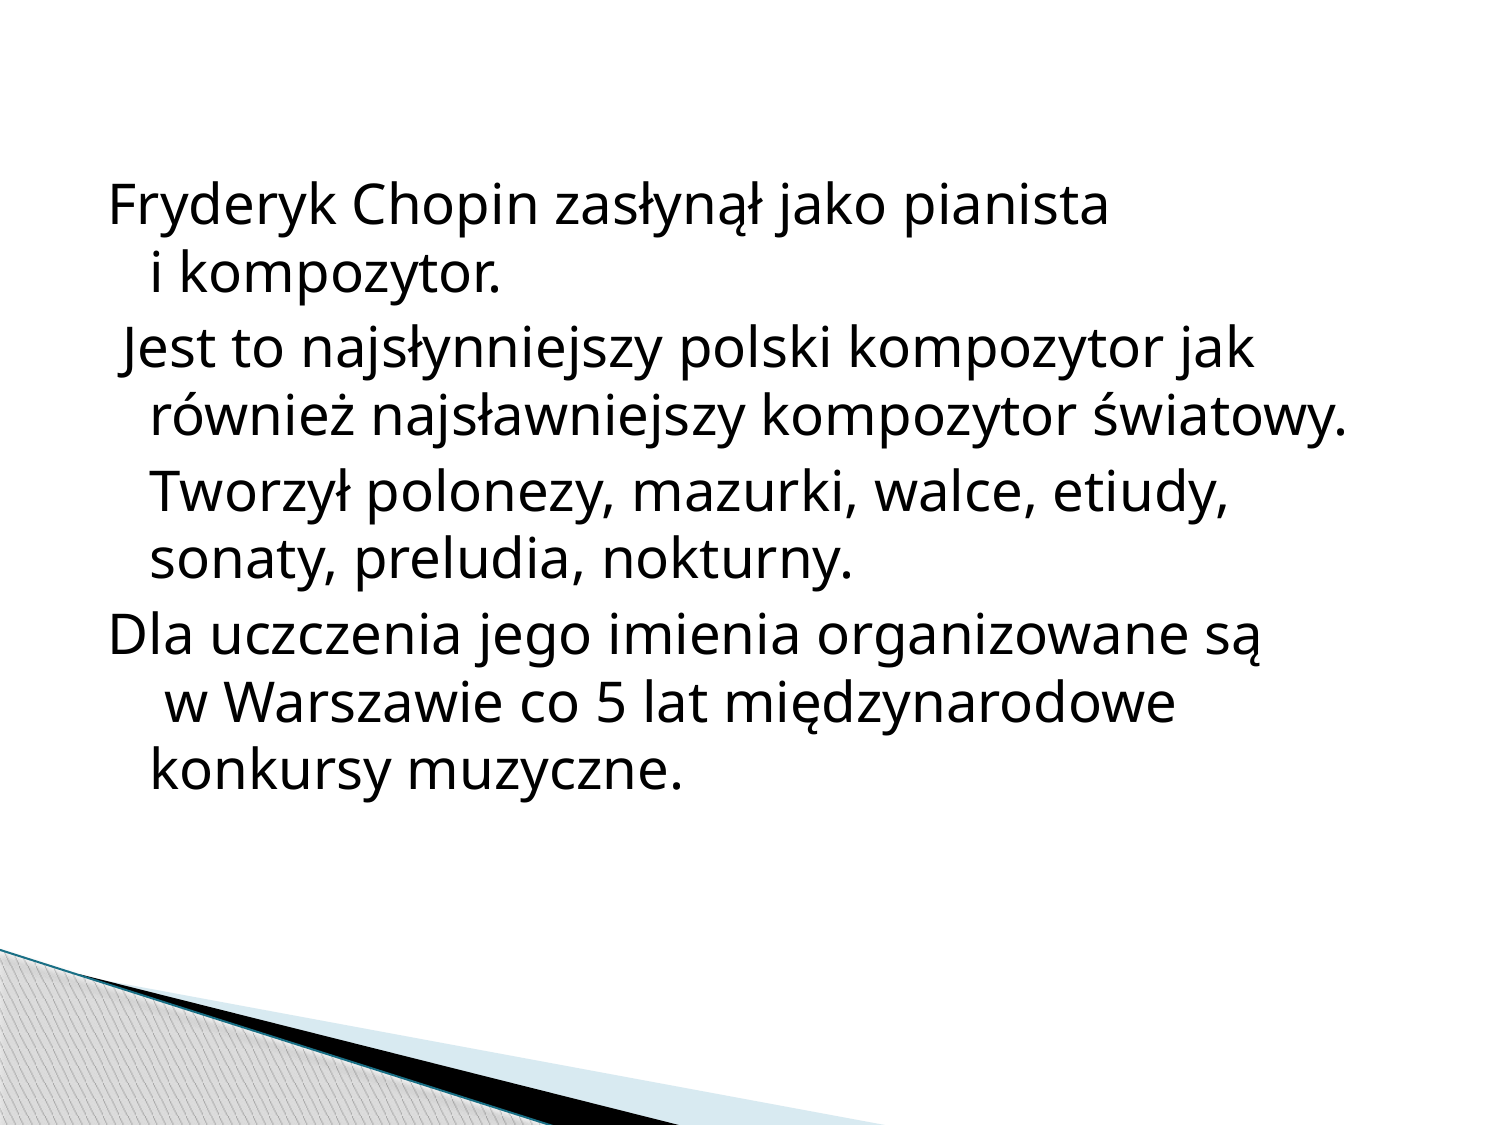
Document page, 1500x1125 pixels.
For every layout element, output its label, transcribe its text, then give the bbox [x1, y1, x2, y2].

list Fryderyk Chopin zasłynął jako pianista i kompozytor. Jest to najsłynniejszy polski kompozytor jak również najsławniejszy kompozytor światowy. Tworzył polonezy, mazurki, walce, etiudy, sonaty, preludia, nokturny. Dla uczczenia jego imienia organizowane są w Warszawie co 5 lat międzynarodowe konkursy muzyczne. [75, 160, 1425, 986]
